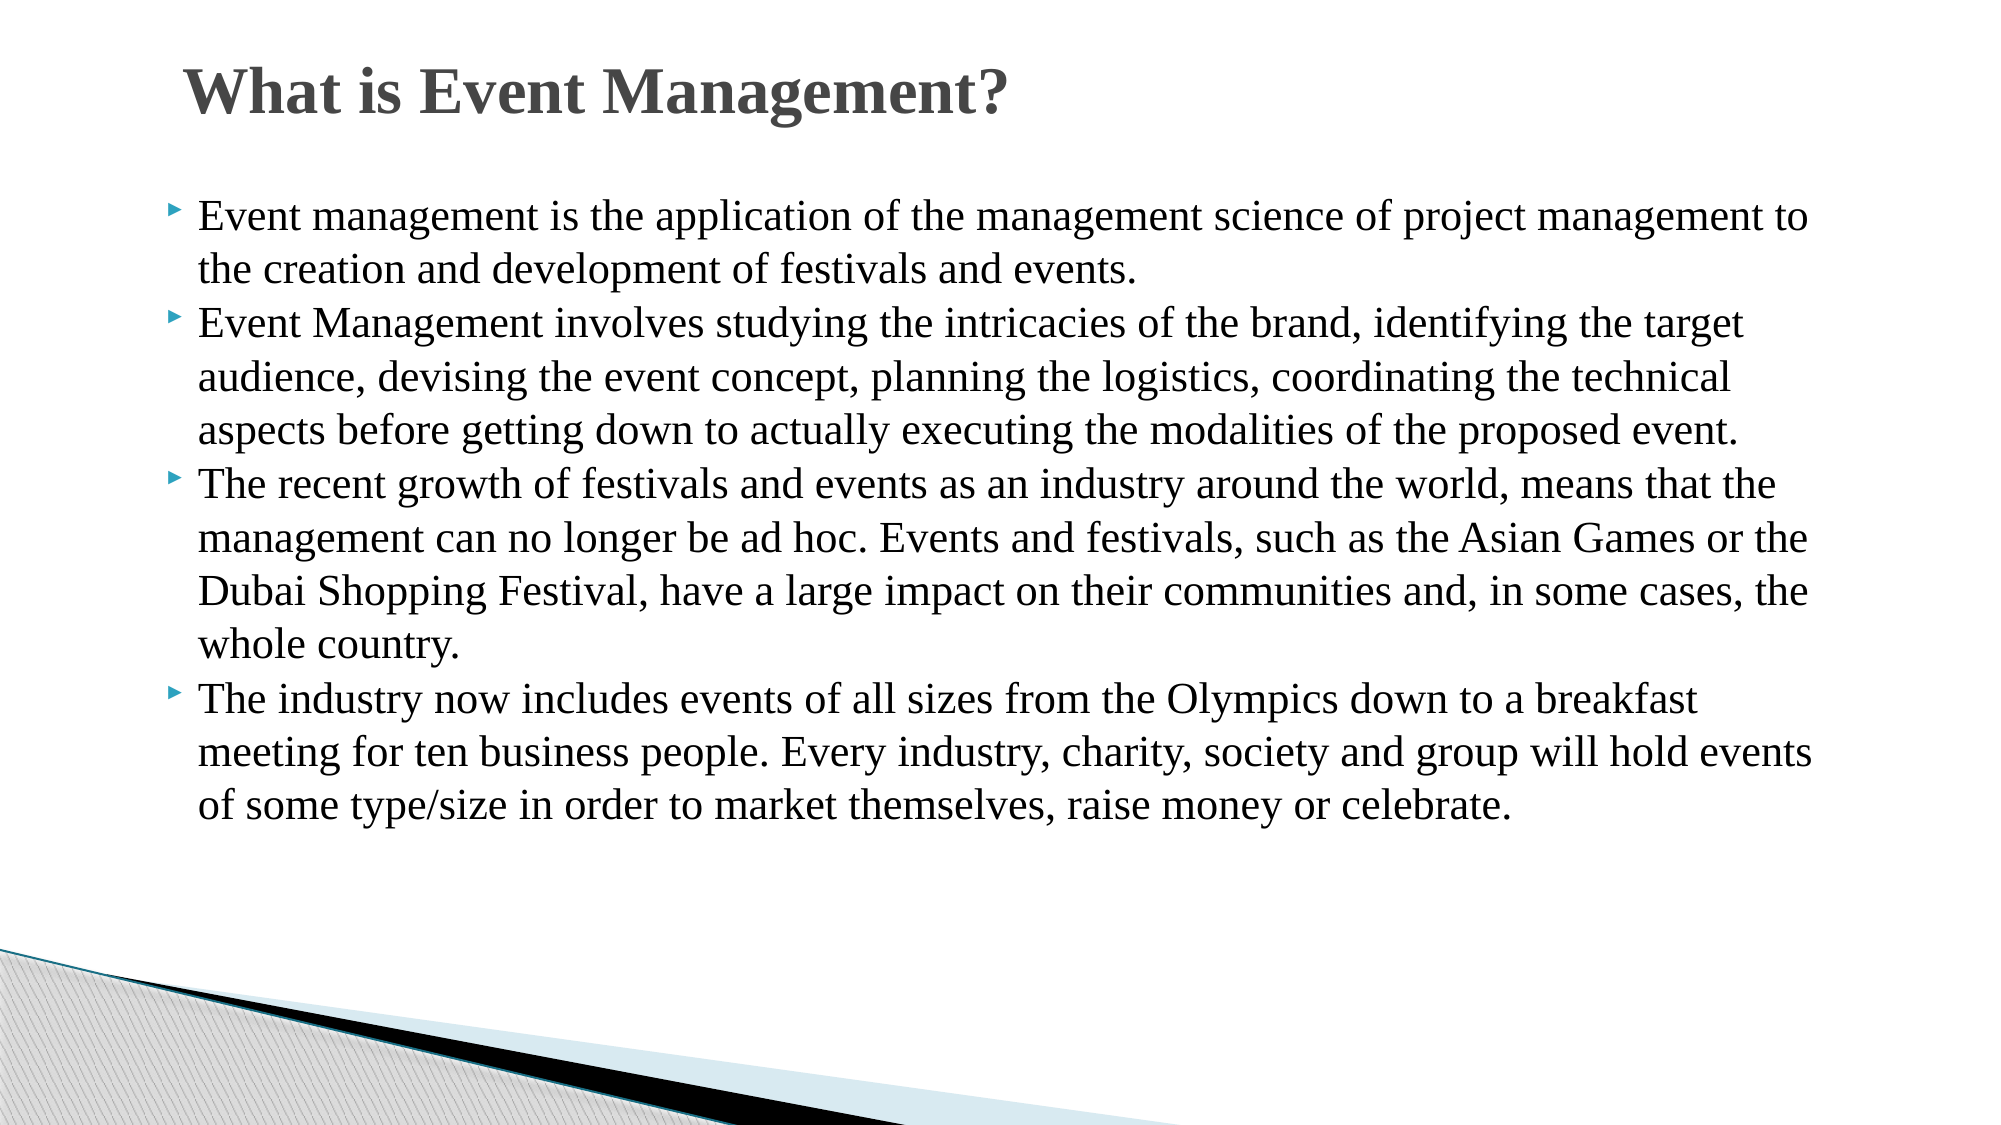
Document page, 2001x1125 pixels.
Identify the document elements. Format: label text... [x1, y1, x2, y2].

title What is Event Management? [167, 0, 1893, 233]
list Event management is the application of the management science of project management to the creation and development of festivals and events. Event Management involves studying the intricacies of the brand, identifying the target audience, devising the event concept, planning the logistics, coordinating the technical aspects before getting down to actually executing the modalities of the proposed event. The recent growth of festivals and events as an industry around the world, means that the management can no longer be ad hoc. Events and festivals, such as the Asian Games or the Dubai Shopping Festival, have a large impact on their communities and, in some cases, the whole country. The industry now includes events of all sizes from the Olympics down to a breakfast meeting for ten business people. Every industry, charity, society and group will hold events of some type/size in order to market themselves, raise money or celebrate. [137, 178, 1863, 893]
